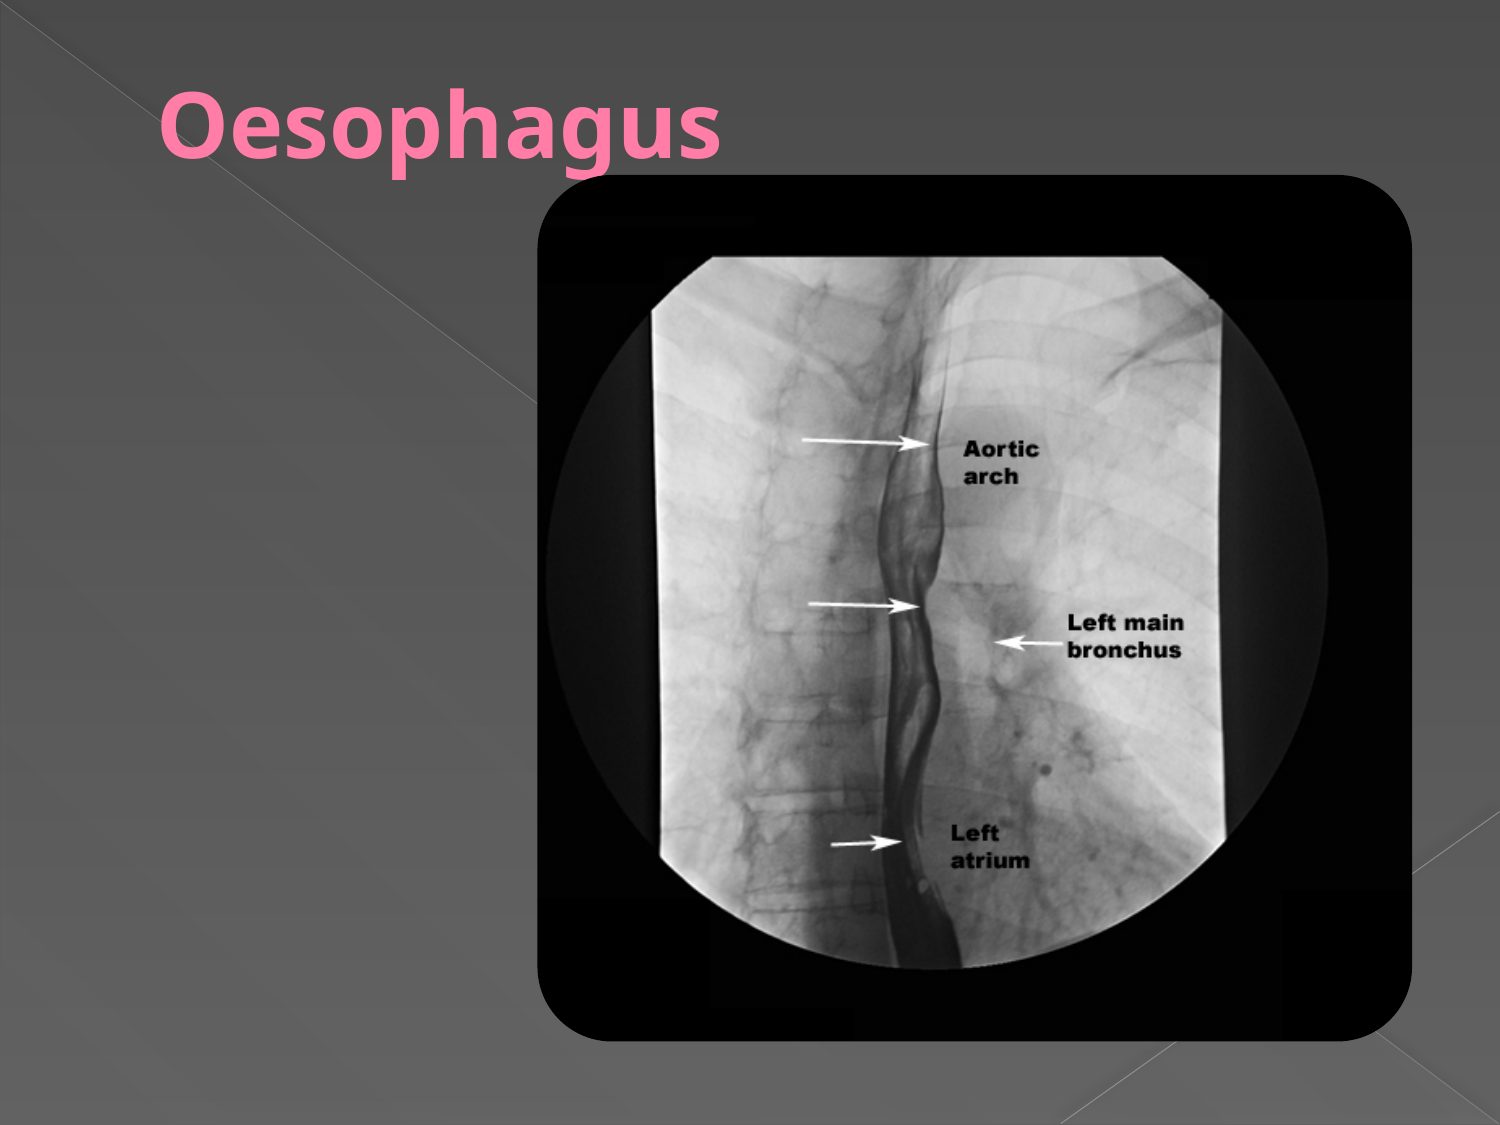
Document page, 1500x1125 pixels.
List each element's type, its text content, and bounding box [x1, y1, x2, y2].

picture [537, 174, 1413, 1042]
title Oesophagus [62, 37, 1413, 207]
